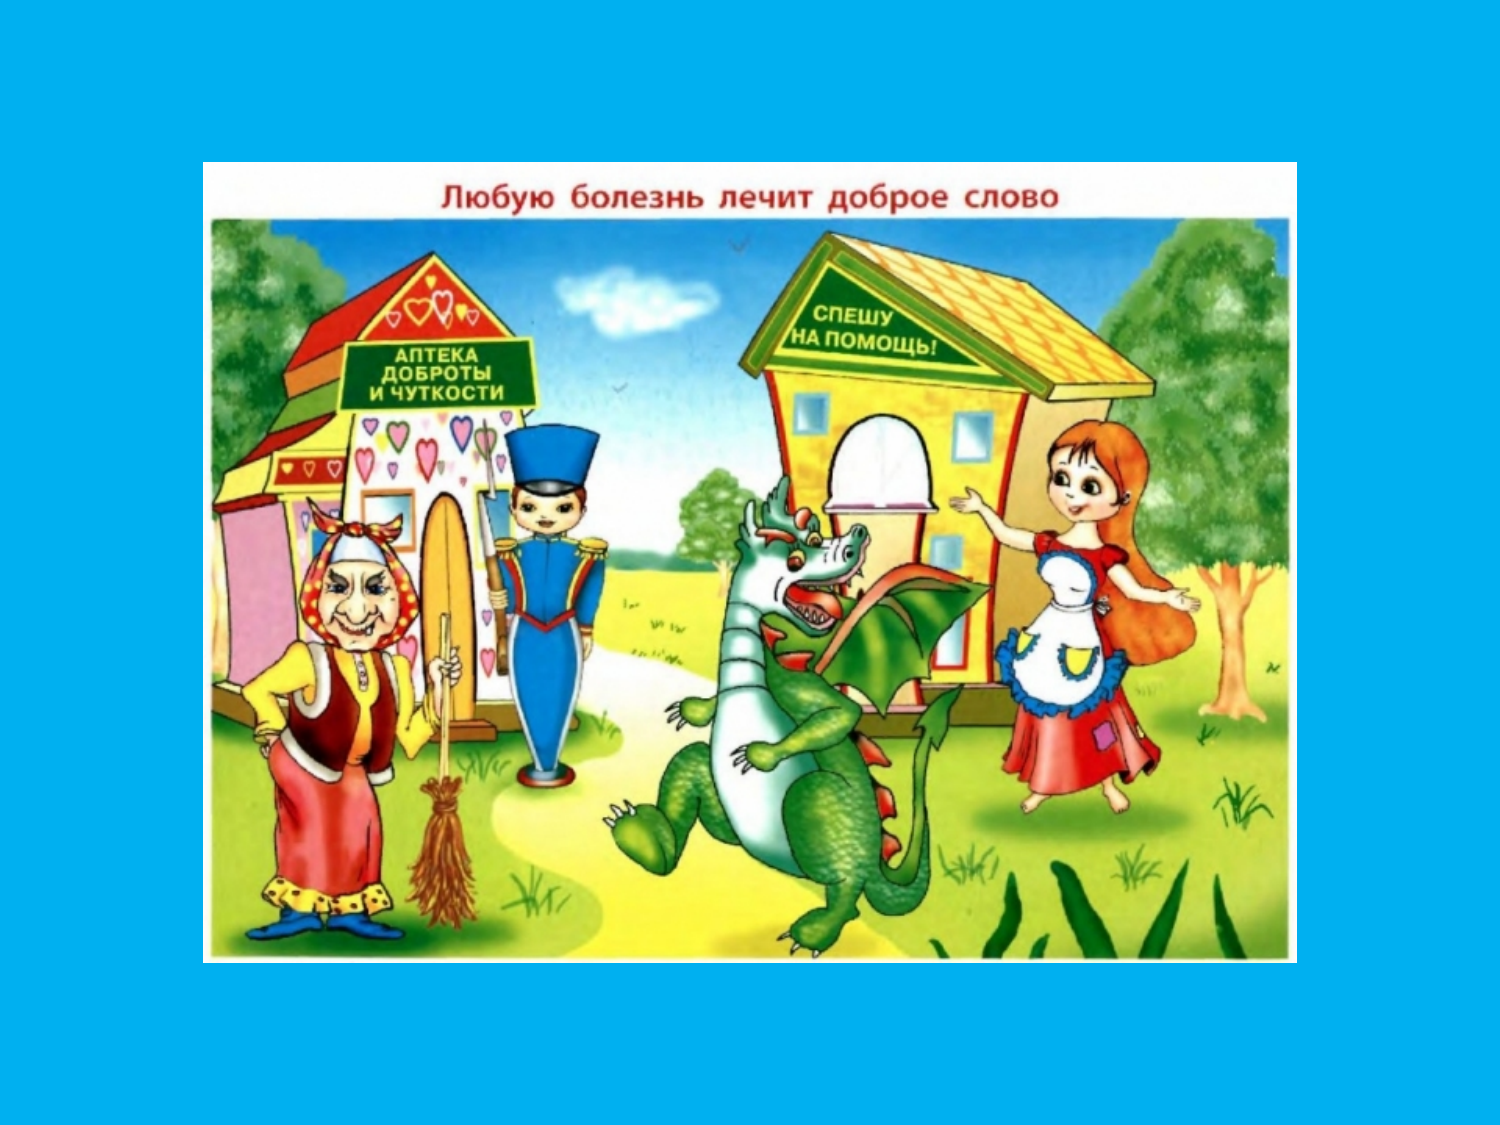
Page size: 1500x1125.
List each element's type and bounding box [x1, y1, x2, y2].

picture [204, 163, 1296, 962]
